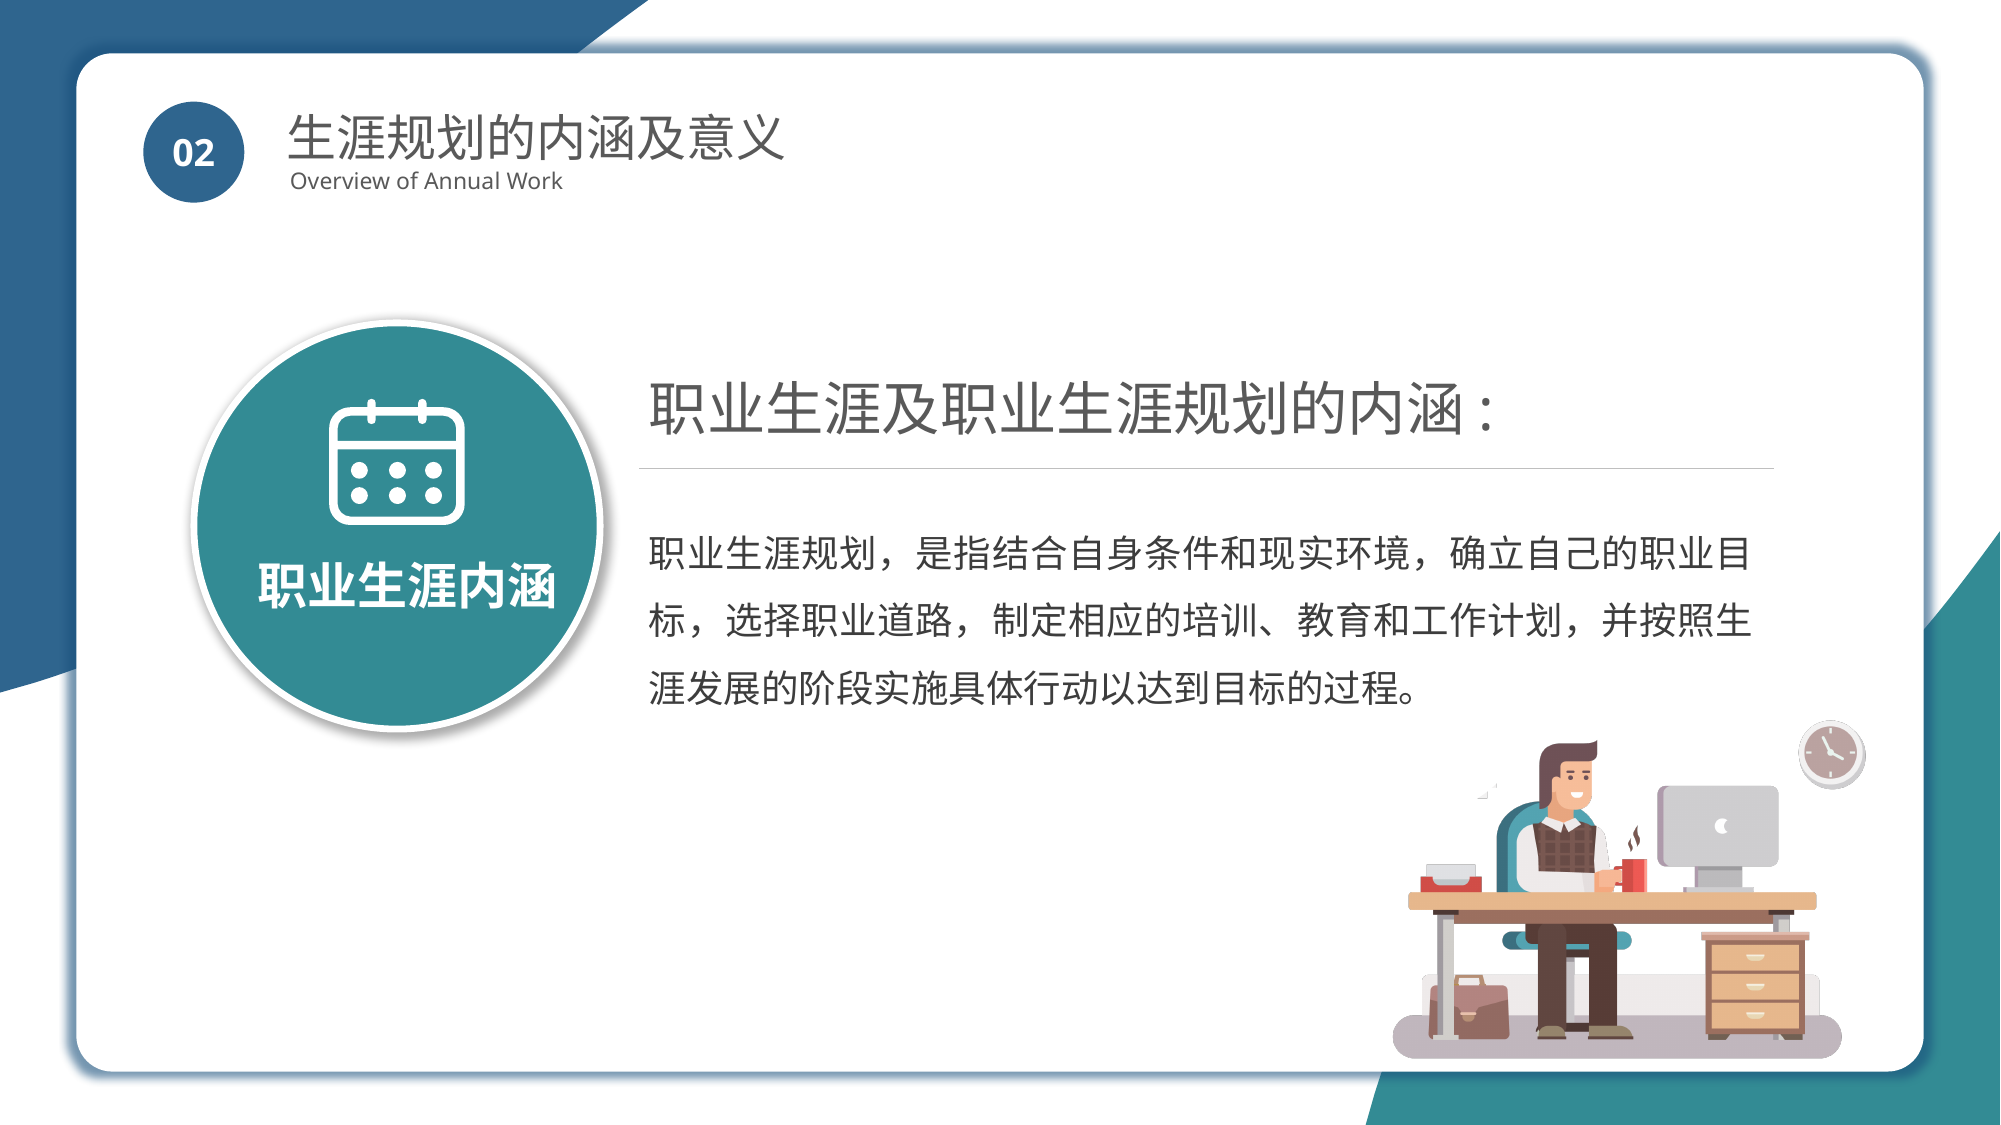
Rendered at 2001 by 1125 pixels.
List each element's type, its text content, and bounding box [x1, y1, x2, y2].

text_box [193, 322, 601, 730]
picture [1315, 660, 1941, 1099]
text_box 职业生涯及职业生涯规划的内涵: [634, 364, 1490, 450]
text_box 职业生涯规划，是指结合自身条件和现实环境，确立自己的职业目标，选择职业道路，制定相应的培训、教育和工作计划，并按照生涯发展的阶段实施具体行动以达到目标的过程。 [634, 499, 1769, 717]
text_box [143, 99, 968, 203]
